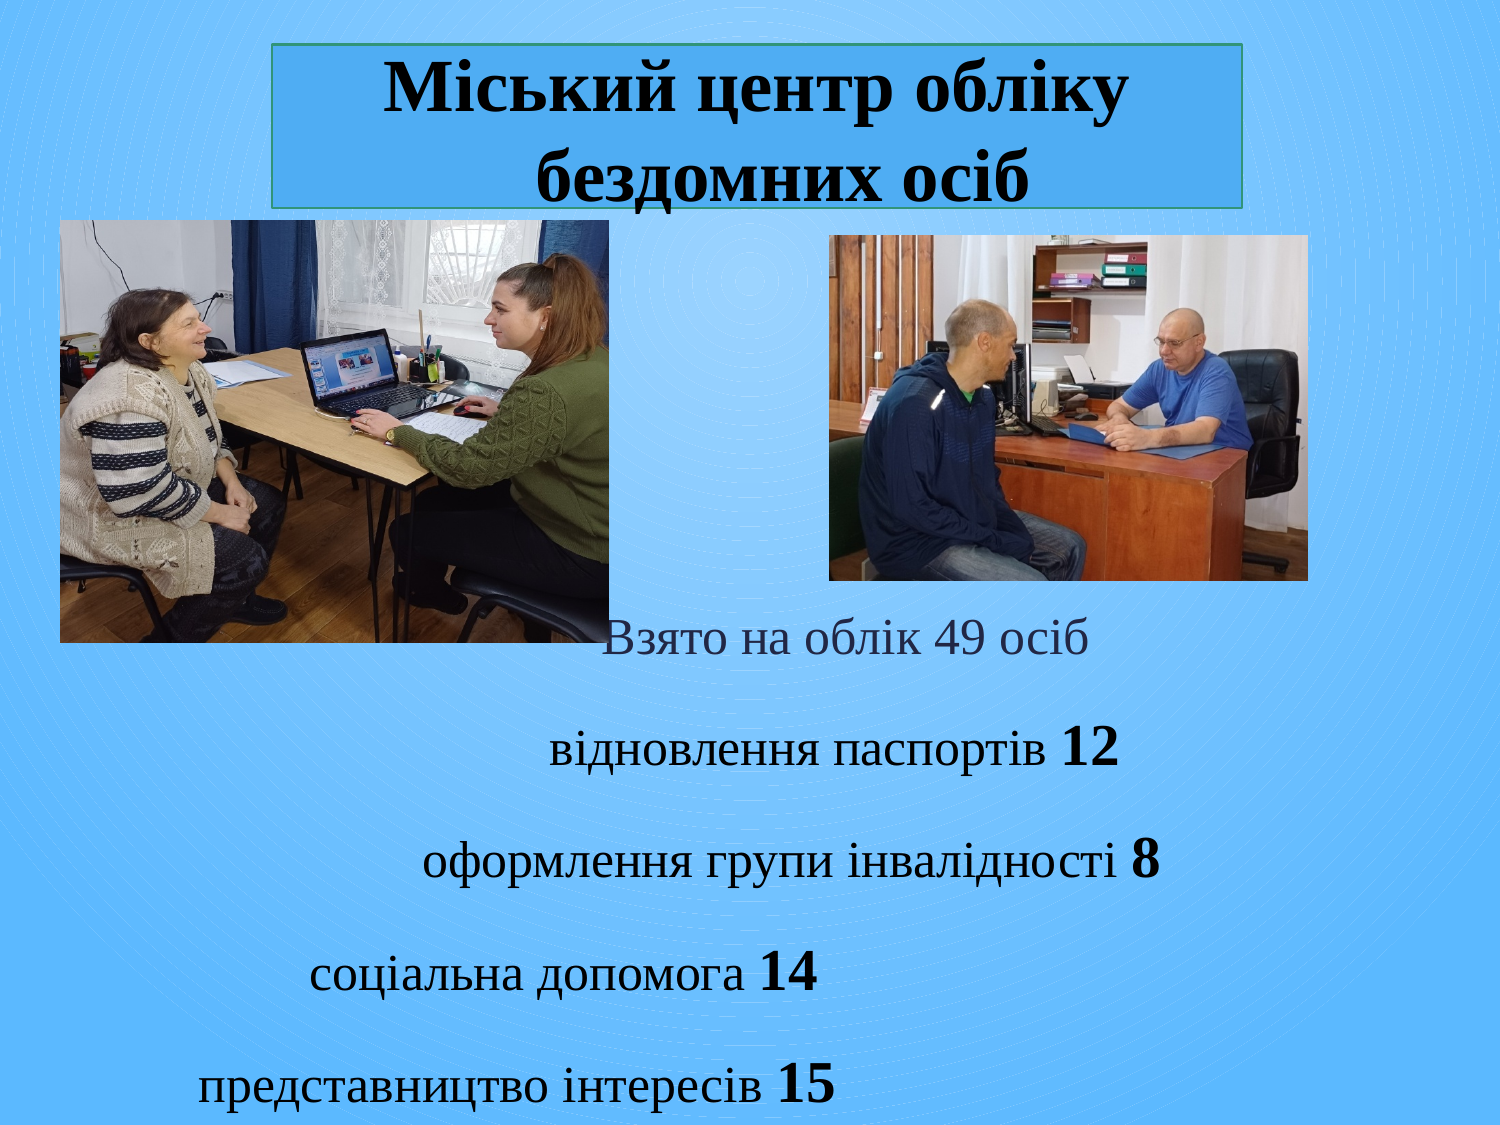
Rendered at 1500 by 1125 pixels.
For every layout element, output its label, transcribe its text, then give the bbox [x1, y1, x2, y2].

picture [59, 220, 609, 643]
list Взято на облік 49 осіб відновлення паспортів 12 оформлення групи інвалідності 8 соціальна допомога 14 представництво інтересів 15 [76, 222, 1402, 1125]
title Міський центр обліку бездомних осіб [271, 43, 1243, 209]
picture [828, 235, 1308, 581]
